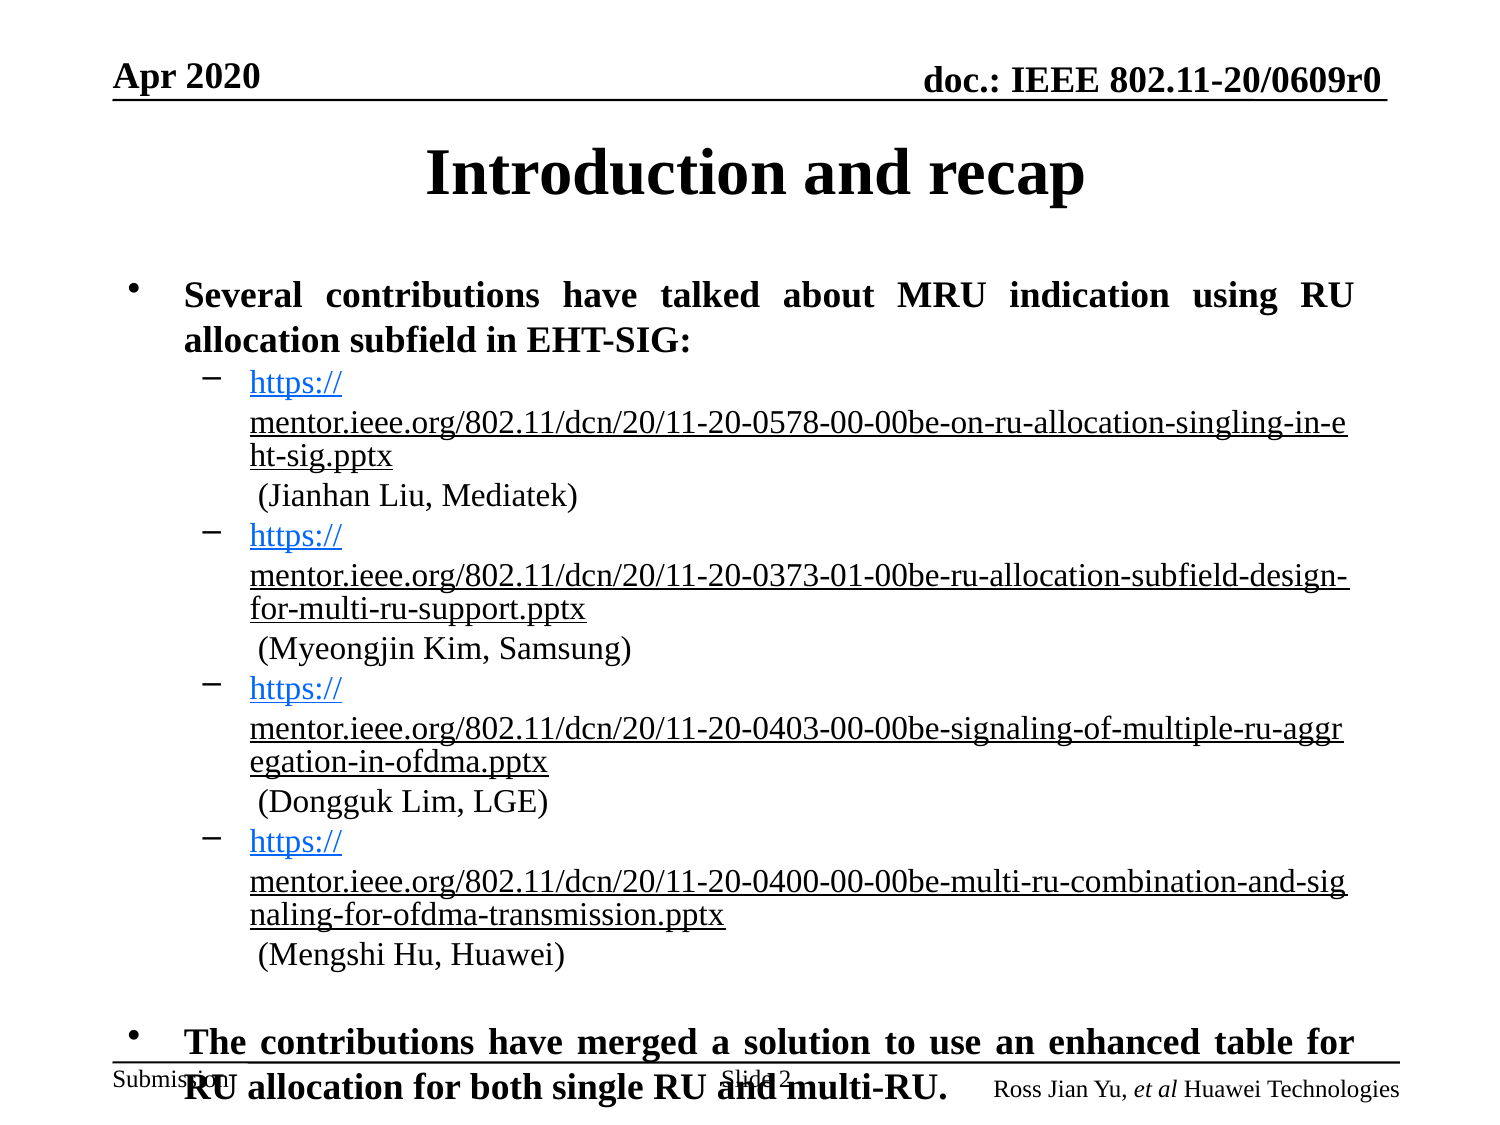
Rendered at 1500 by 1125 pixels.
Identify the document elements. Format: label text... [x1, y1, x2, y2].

title Introduction and recap [99, 123, 1413, 212]
slide_number Slide 2 [712, 1061, 800, 1093]
list Several contributions have talked about MRU indication using RU allocation subfield in EHT-SIG: https://mentor.ieee.org/802.11/dcn/20/11-20-0578-00-00be-on-ru-allocation-singling-in-eht-sig.pptx (Jianhan Liu, Mediatek) https://mentor.ieee.org/802.11/dcn/20/11-20-0373-01-00be-ru-allocation-subfield-design-for-multi-ru-support.pptx (Myeongjin Kim, Samsung) https://mentor.ieee.org/802.11/dcn/20/11-20-0403-00-00be-signaling-of-multiple-ru-aggregation-in-ofdma.pptx (Dongguk Lim, LGE) https://mentor.ieee.org/802.11/dcn/20/11-20-0400-00-00be-multi-ru-combination-and-signaling-for-ofdma-transmission.pptx (Mengshi Hu, Huawei) The contributions have merged a solution to use an enhanced table for RU allocation for both single RU and multi-RU. This contribution further discusses several aspects regarding the detailed signaling, and talks about the pro and con. [112, 262, 1371, 988]
